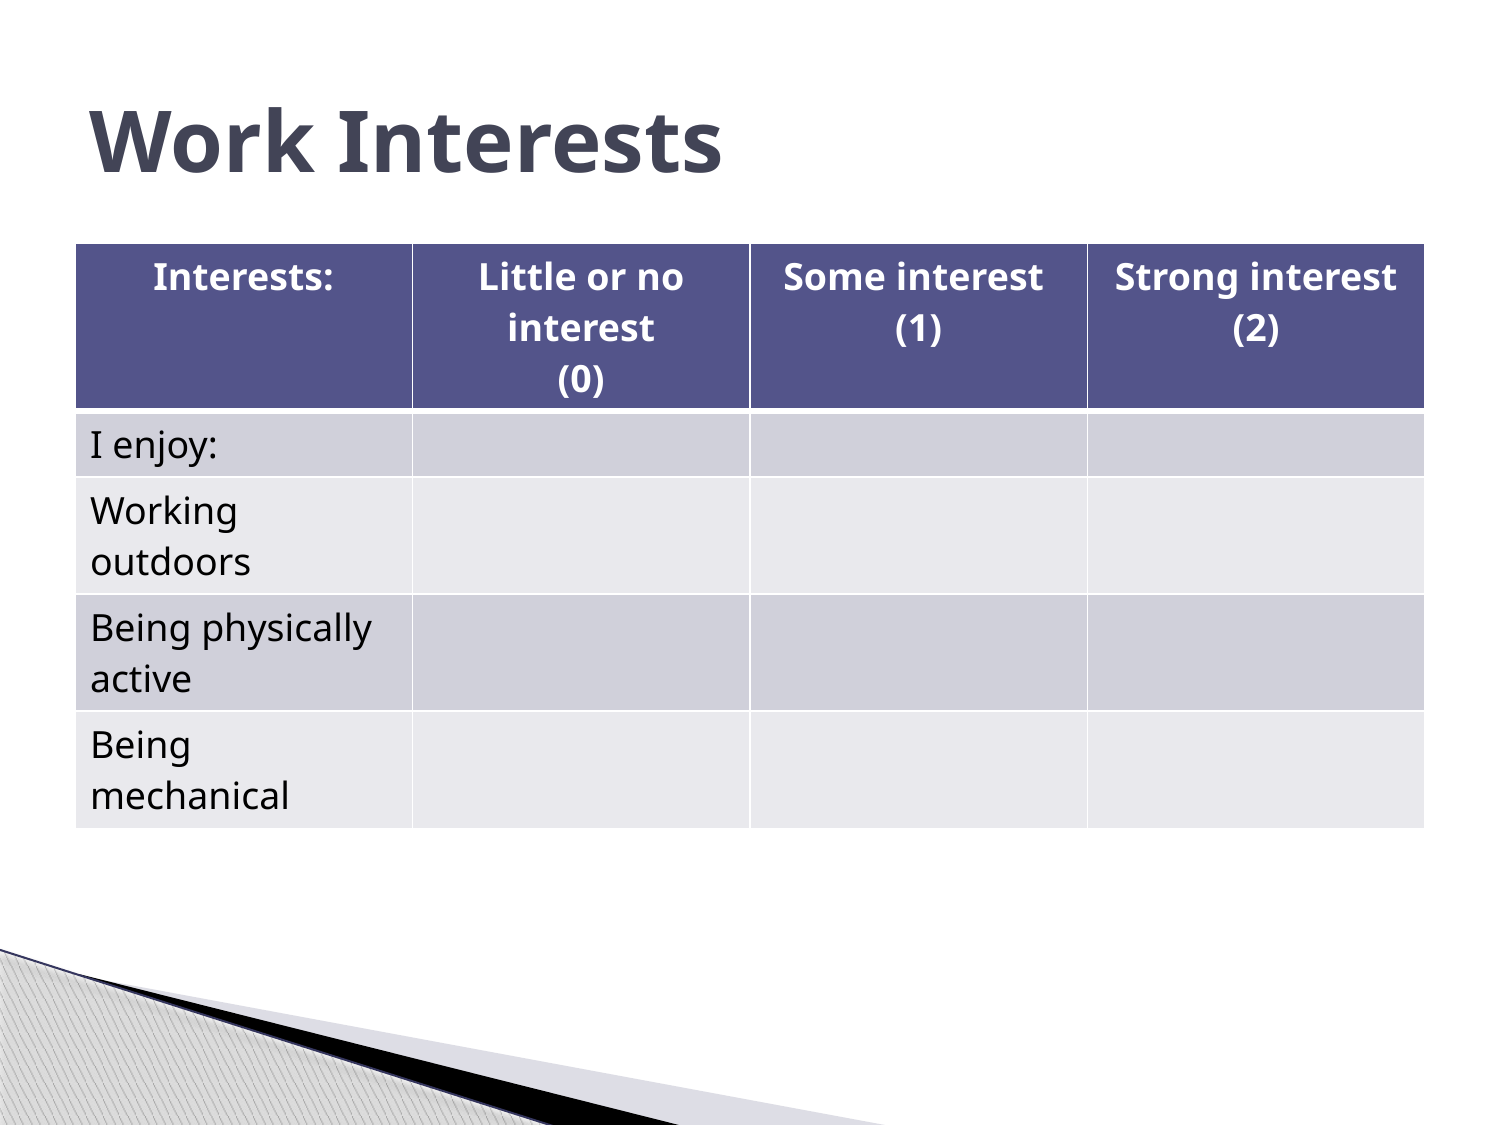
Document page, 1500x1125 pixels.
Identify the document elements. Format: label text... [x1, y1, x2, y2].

table_cell Working outdoors [76, 478, 412, 593]
table_cell [1088, 712, 1424, 828]
table_cell I enjoy: [76, 414, 412, 476]
table_cell [1088, 478, 1424, 593]
table_cell Being physically active [76, 595, 412, 710]
table_cell [413, 595, 749, 710]
table_cell [751, 712, 1087, 828]
table_cell Being mechanical [76, 712, 412, 828]
table_cell [751, 478, 1087, 593]
table_header Little or no interest (0) [413, 244, 749, 408]
title Work Interests [75, 45, 1425, 233]
table_cell [1088, 414, 1424, 476]
table_cell [751, 595, 1087, 710]
table_cell [413, 712, 749, 828]
table_header Some interest (1) [751, 244, 1087, 408]
table_cell [413, 478, 749, 593]
table_cell [413, 414, 749, 476]
table_header Interests: [76, 244, 412, 408]
table_cell [751, 414, 1087, 476]
table_cell [1088, 595, 1424, 710]
table_header Strong interest (2) [1088, 244, 1424, 408]
